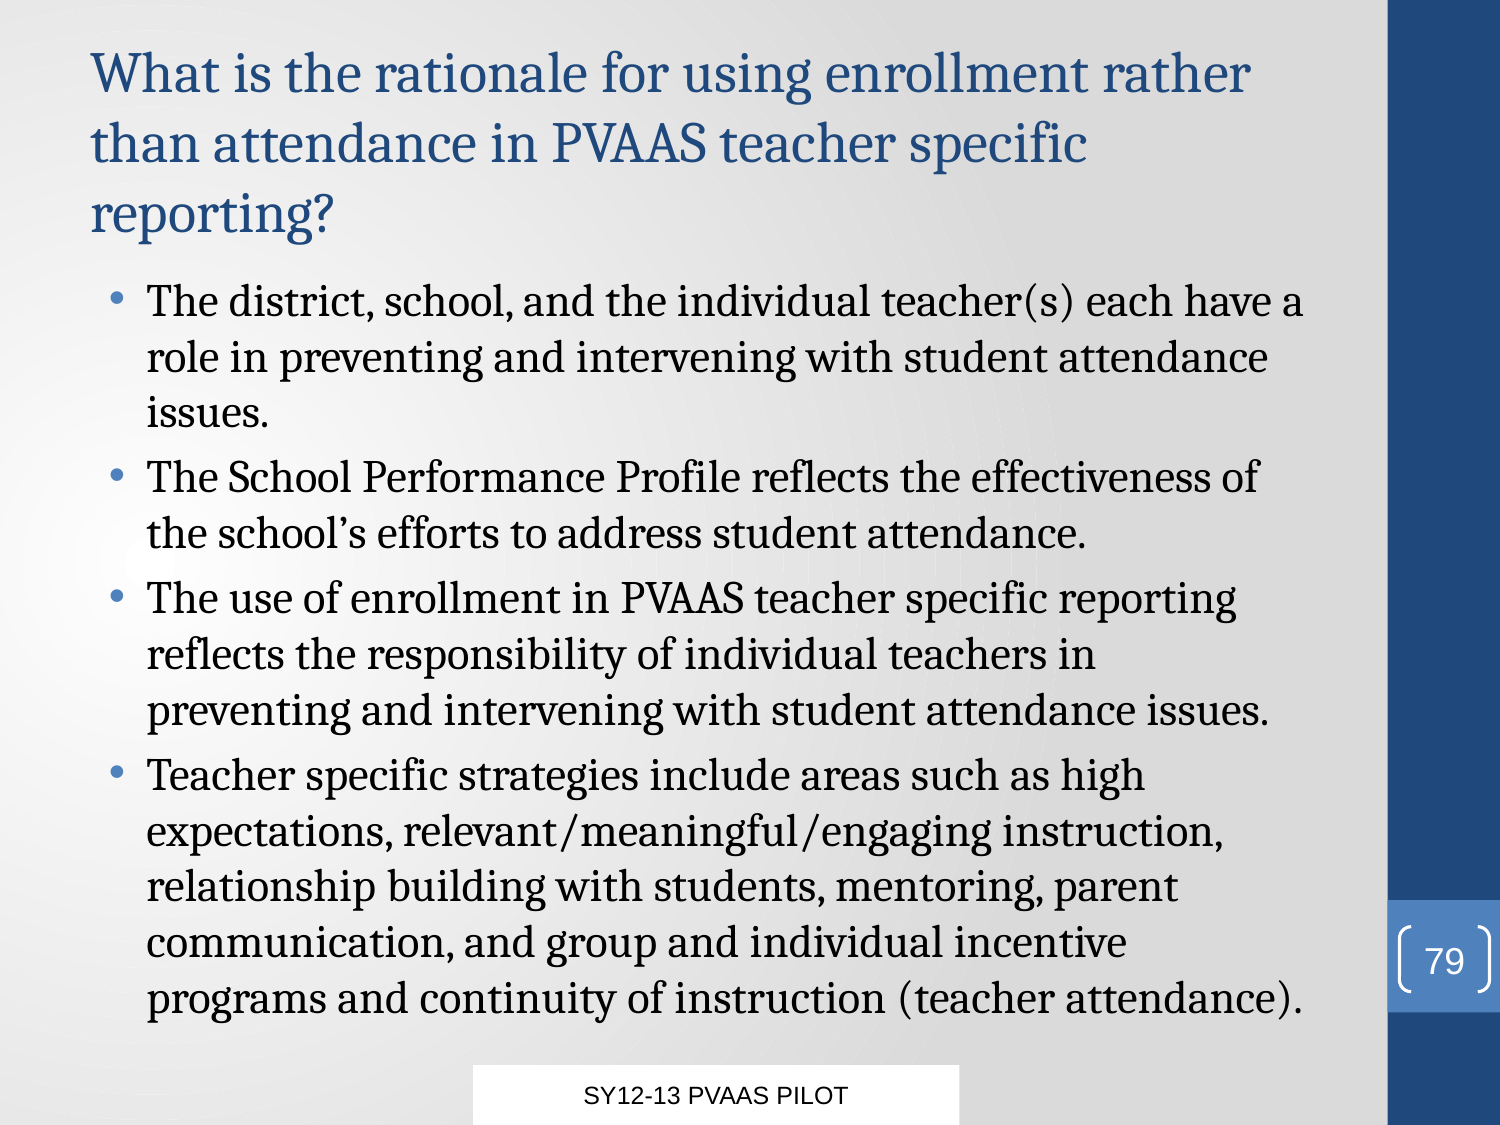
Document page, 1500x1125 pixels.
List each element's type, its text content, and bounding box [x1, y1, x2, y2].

slide_number 79 [1397, 925, 1492, 994]
footer SY12-13 PVAAS PILOT [473, 1065, 960, 1125]
title What is the rationale for using enrollment rather than attendance in PVAAS teacher specific reporting? [75, 45, 1325, 234]
list The district, school, and the individual teacher(s) each have a role in preventing and intervening with student attendance issues. The School Performance Profile reflects the effectiveness of the school’s efforts to address student attendance. The use of enrollment in PVAAS teacher specific reporting reflects the responsibility of individual teachers in preventing and intervening with student attendance issues. Teacher specific strategies include areas such as high expectations, relevant/meaningful/engaging instruction, relationship building with students, mentoring, parent communication, and group and individual incentive programs and continuity of instruction (teacher attendance). [75, 262, 1325, 1050]
